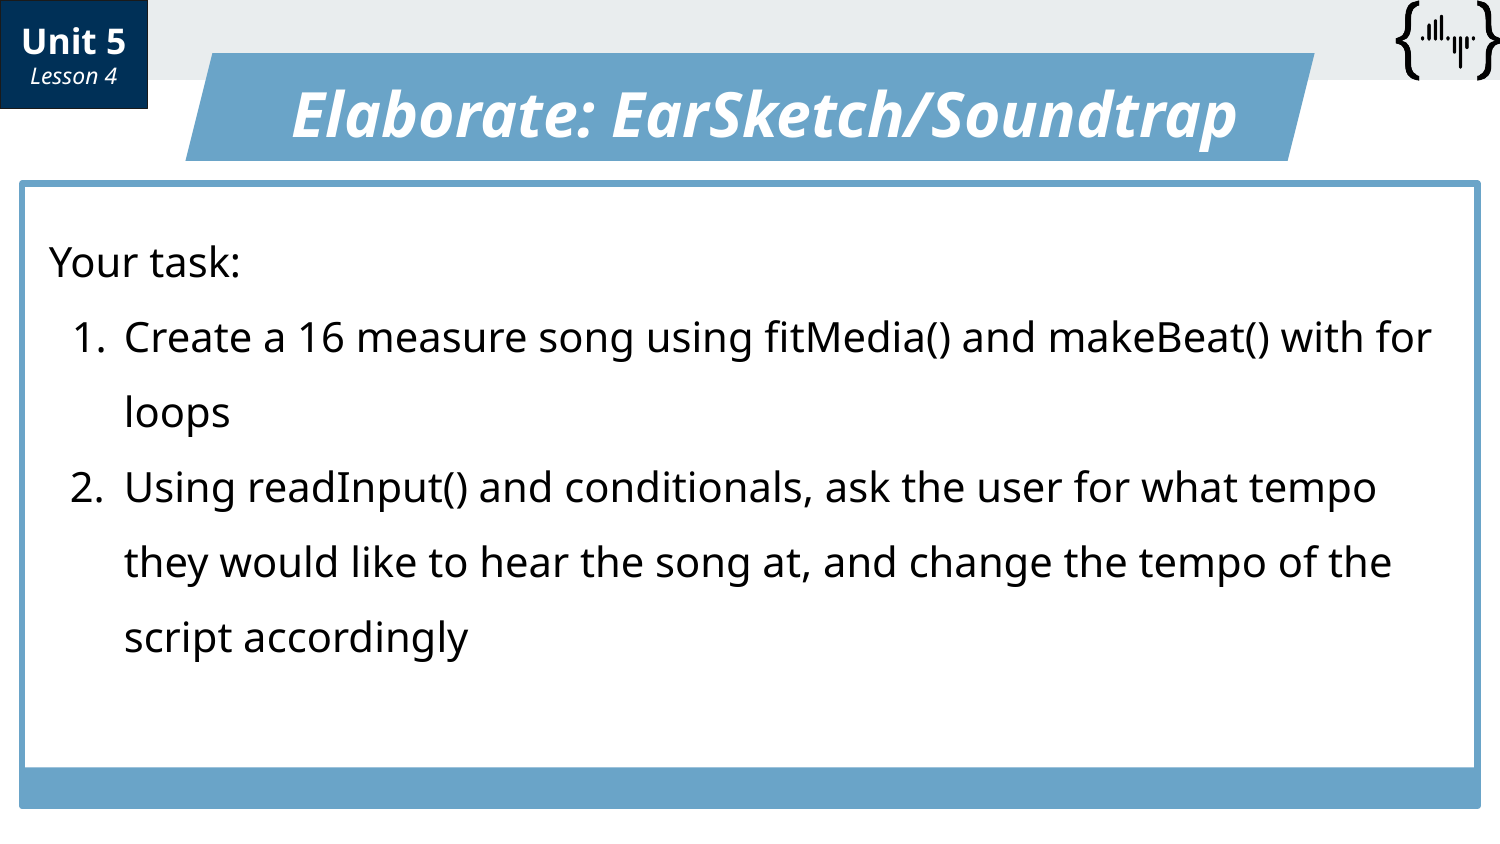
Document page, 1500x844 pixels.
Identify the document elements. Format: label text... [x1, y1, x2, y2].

picture [1395, 0, 1500, 81]
text_box [185, 53, 1315, 161]
picture [25, 186, 1475, 804]
title Elaborate: EarSketch/Soundtrap [236, 60, 1295, 155]
text_box Unit 5 Lesson 4 [0, 0, 148, 109]
